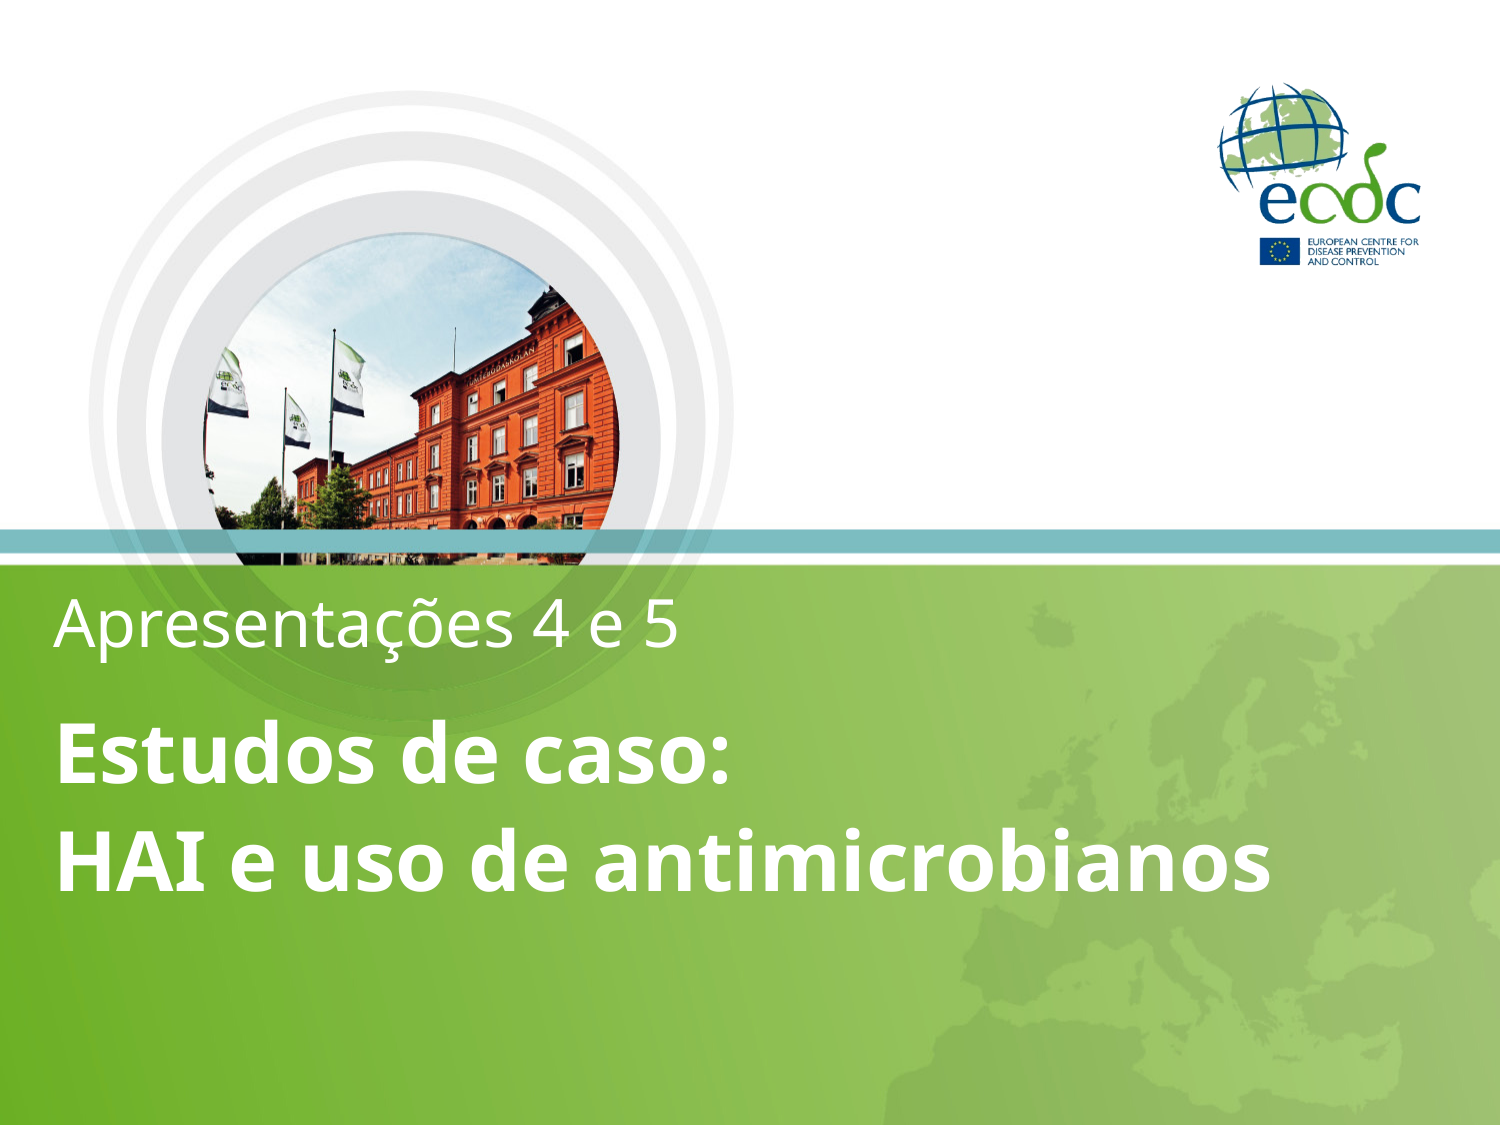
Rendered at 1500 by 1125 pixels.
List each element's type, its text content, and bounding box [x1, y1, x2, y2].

title Apresentações 4 e 5 [52, 590, 1441, 675]
picture [0, 2, 1500, 1125]
subtitle Estudos de caso: HAI e uso de antimicrobianos [52, 710, 1441, 877]
